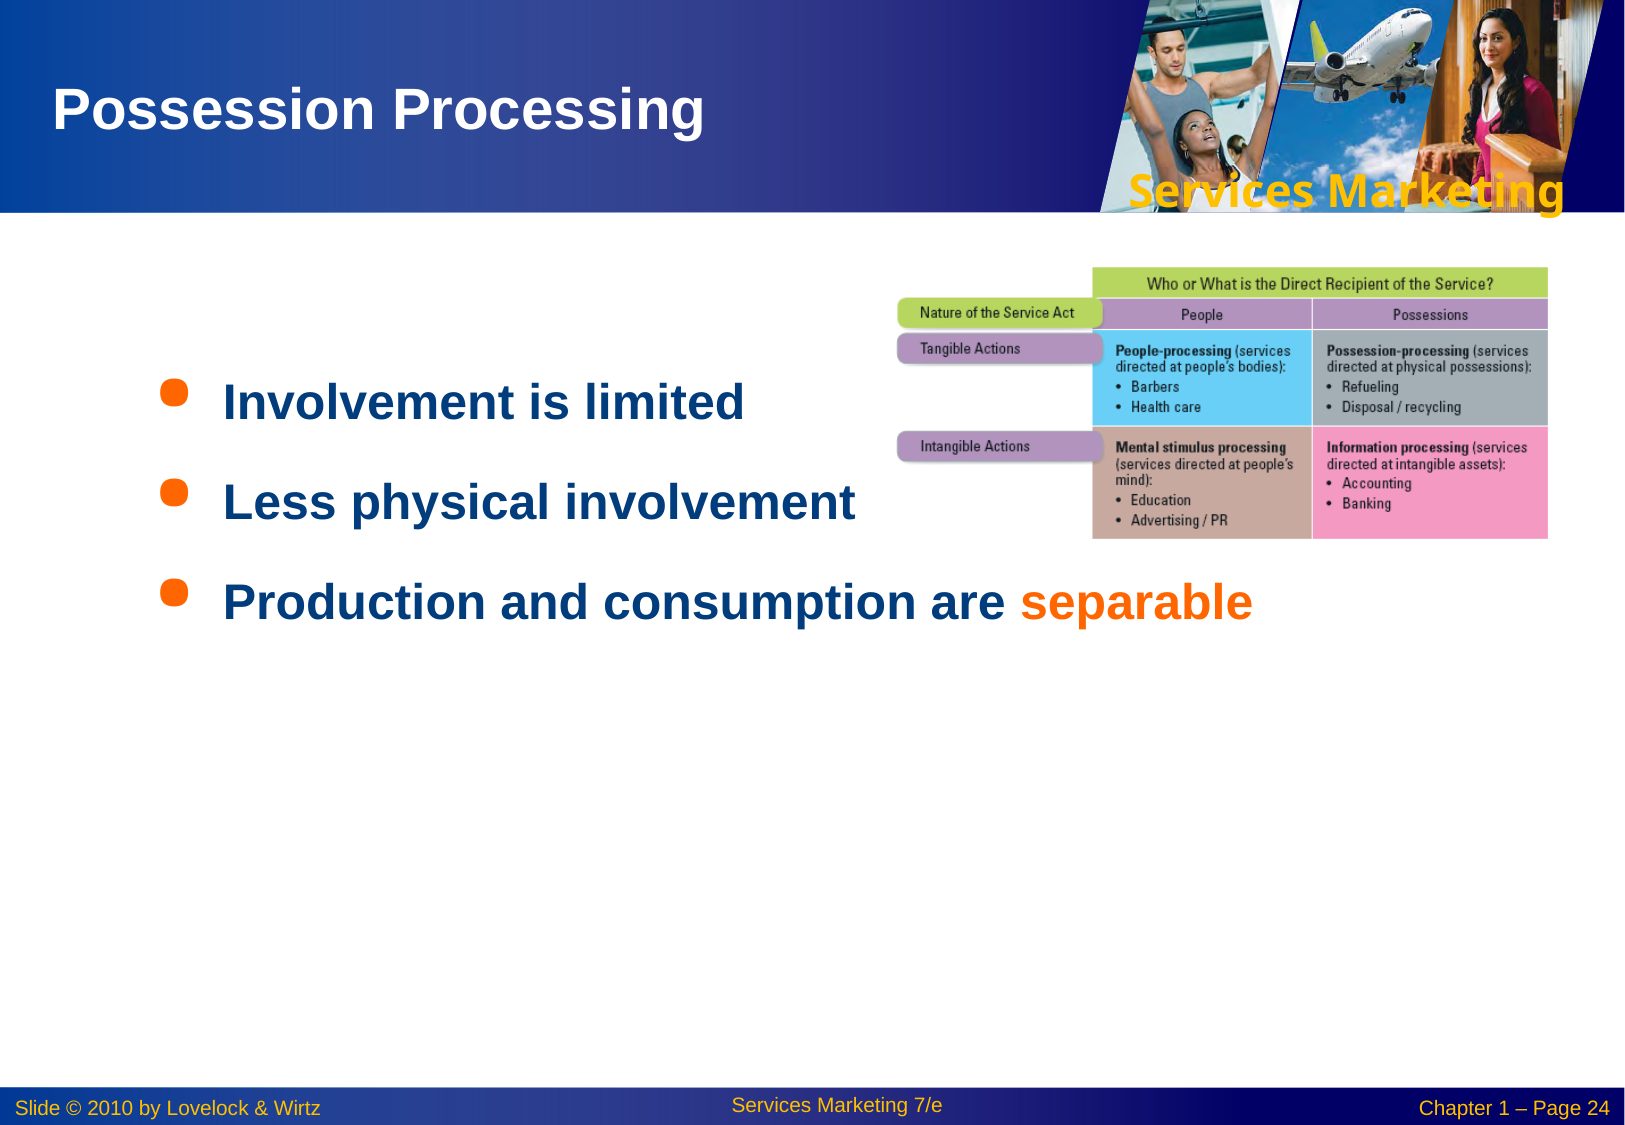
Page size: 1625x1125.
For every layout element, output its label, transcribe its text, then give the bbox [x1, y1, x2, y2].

picture [886, 237, 1565, 558]
picture [1162, 186, 1172, 192]
picture [1100, 0, 1604, 213]
title Possession Processing [36, 37, 1088, 176]
picture [1546, 187, 1556, 202]
text_box Involvement is limited Less physical involvement Production and consumption are separable [48, 360, 1539, 1002]
